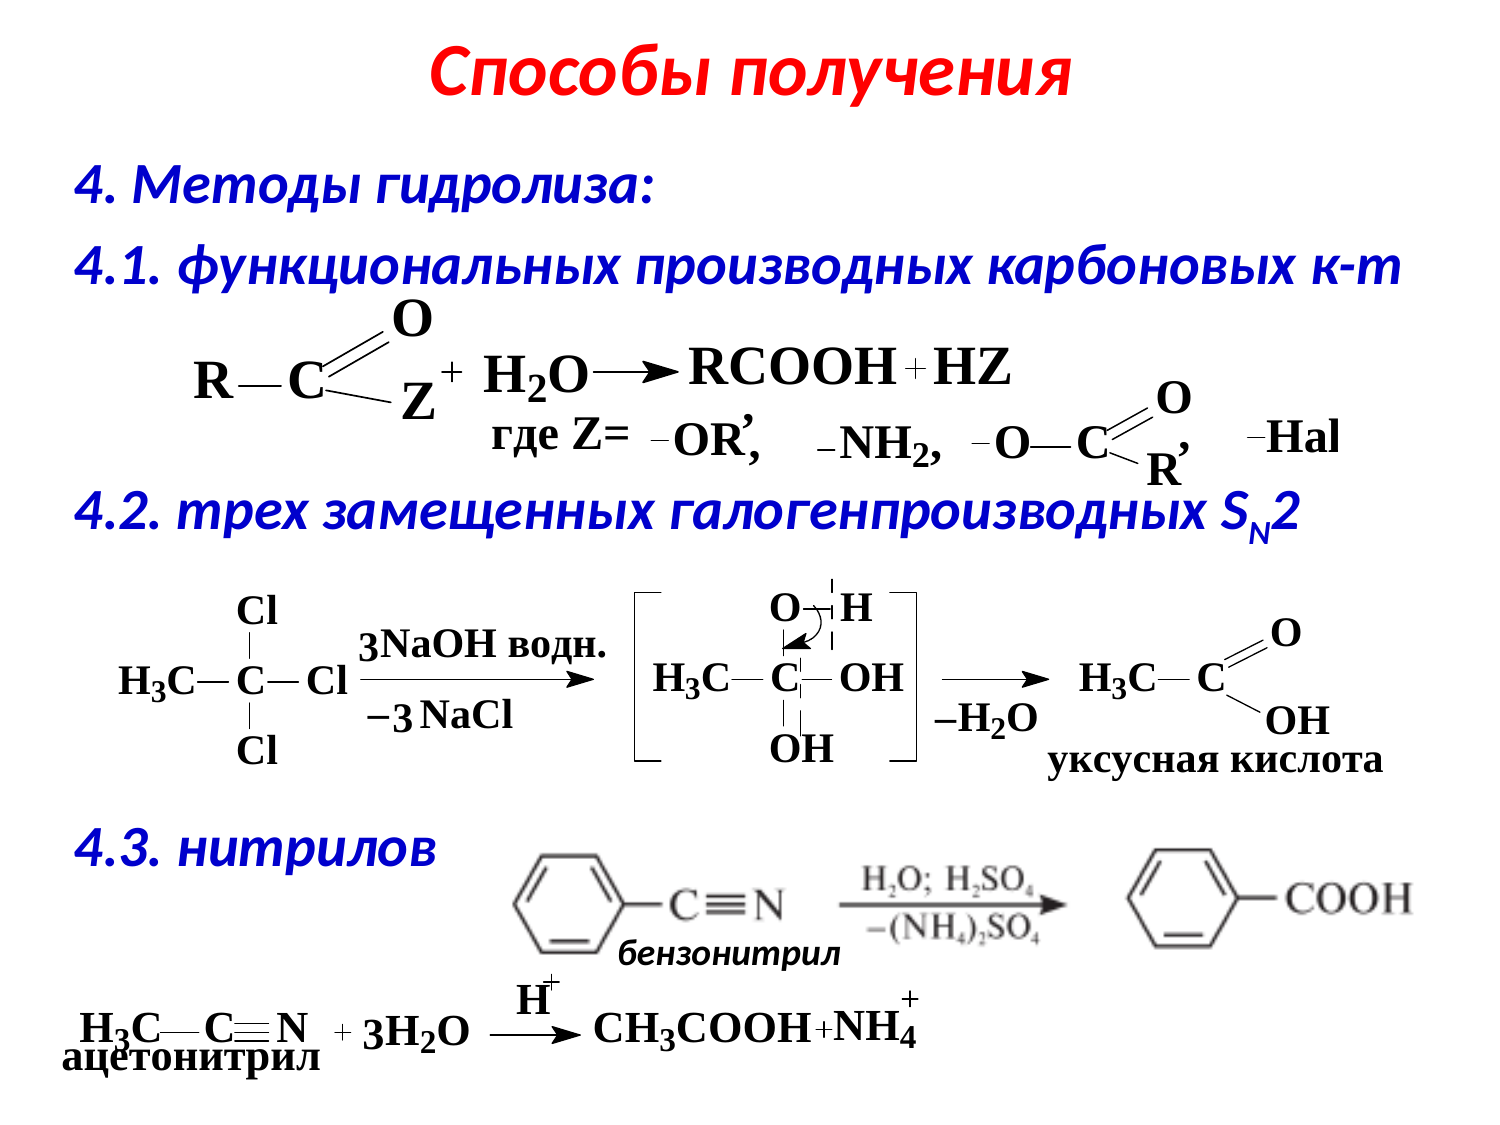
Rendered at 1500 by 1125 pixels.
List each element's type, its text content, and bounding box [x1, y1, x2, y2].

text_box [191, 292, 1013, 438]
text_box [489, 373, 1338, 502]
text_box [61, 965, 927, 1086]
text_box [118, 573, 1385, 785]
picture [494, 832, 1424, 965]
title Способы получения [76, 24, 1427, 106]
list 4. Методы гидролиза: 4.1. функциональных производных карбоновых к-т 4.2. трех замещенных галогенпроизводных SN2 4.3. нитрилов [58, 136, 1462, 1095]
